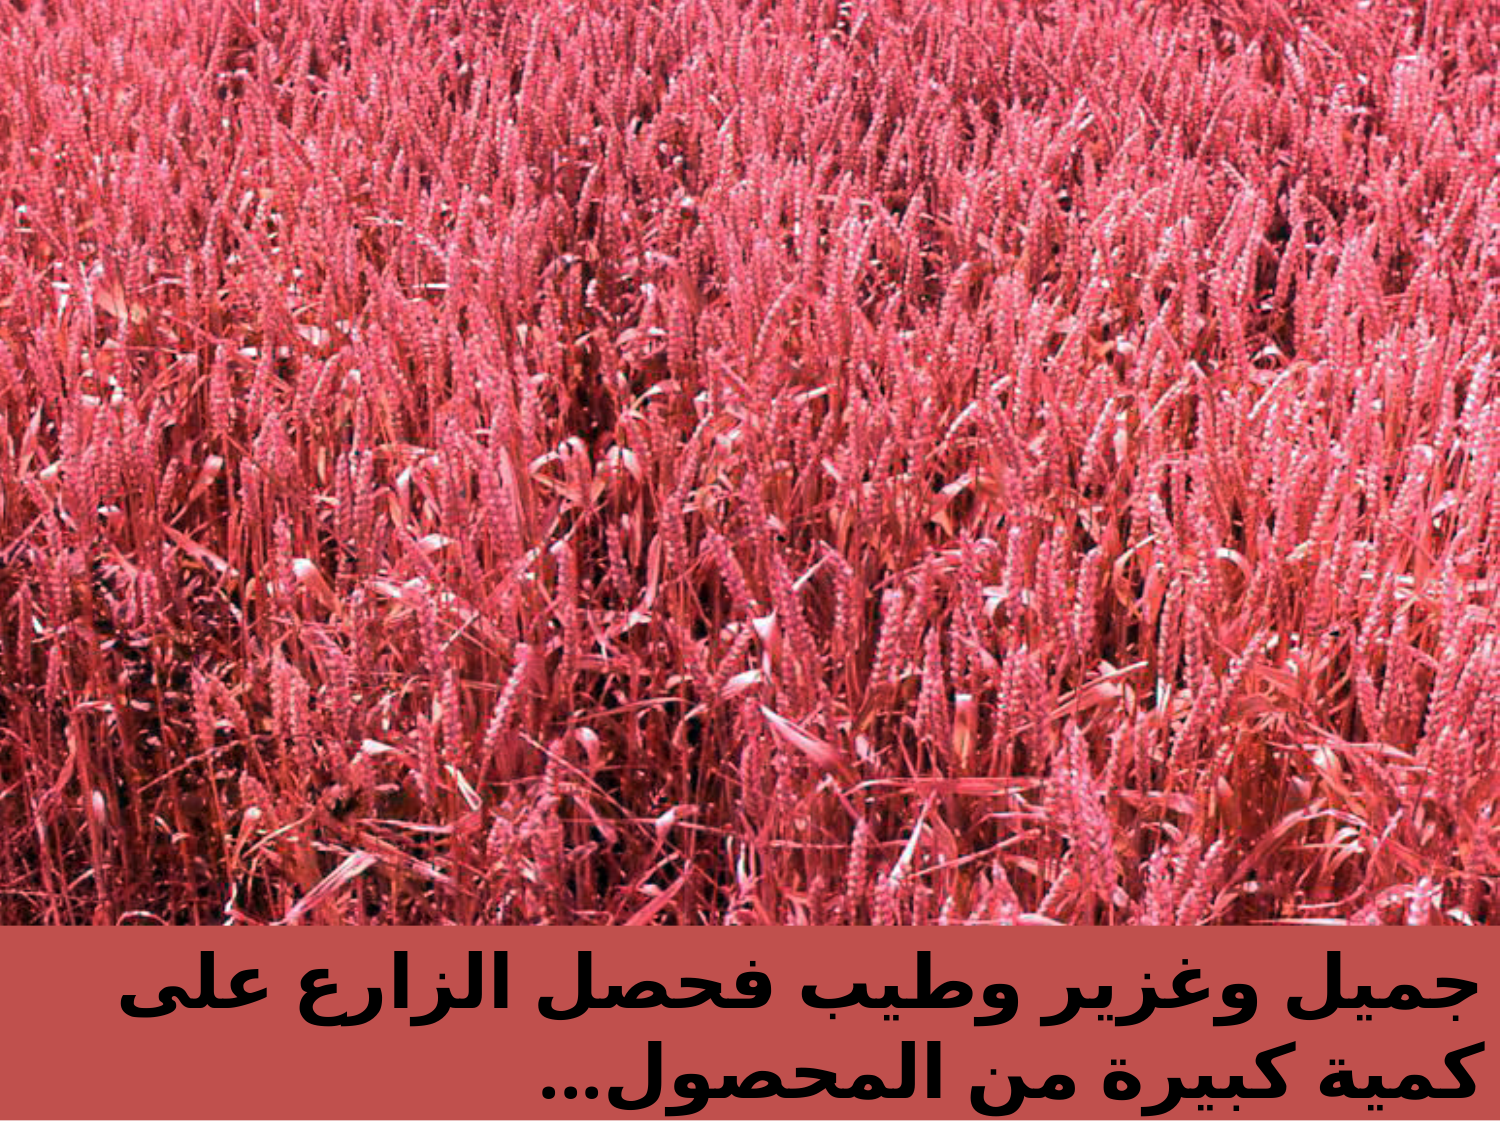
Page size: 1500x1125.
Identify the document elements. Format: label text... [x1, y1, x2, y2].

picture [0, 0, 1500, 927]
text_box جميل وغزير وطيب فحصل الزارع على كمية كبيرة من المحصول... [0, 933, 1500, 1121]
